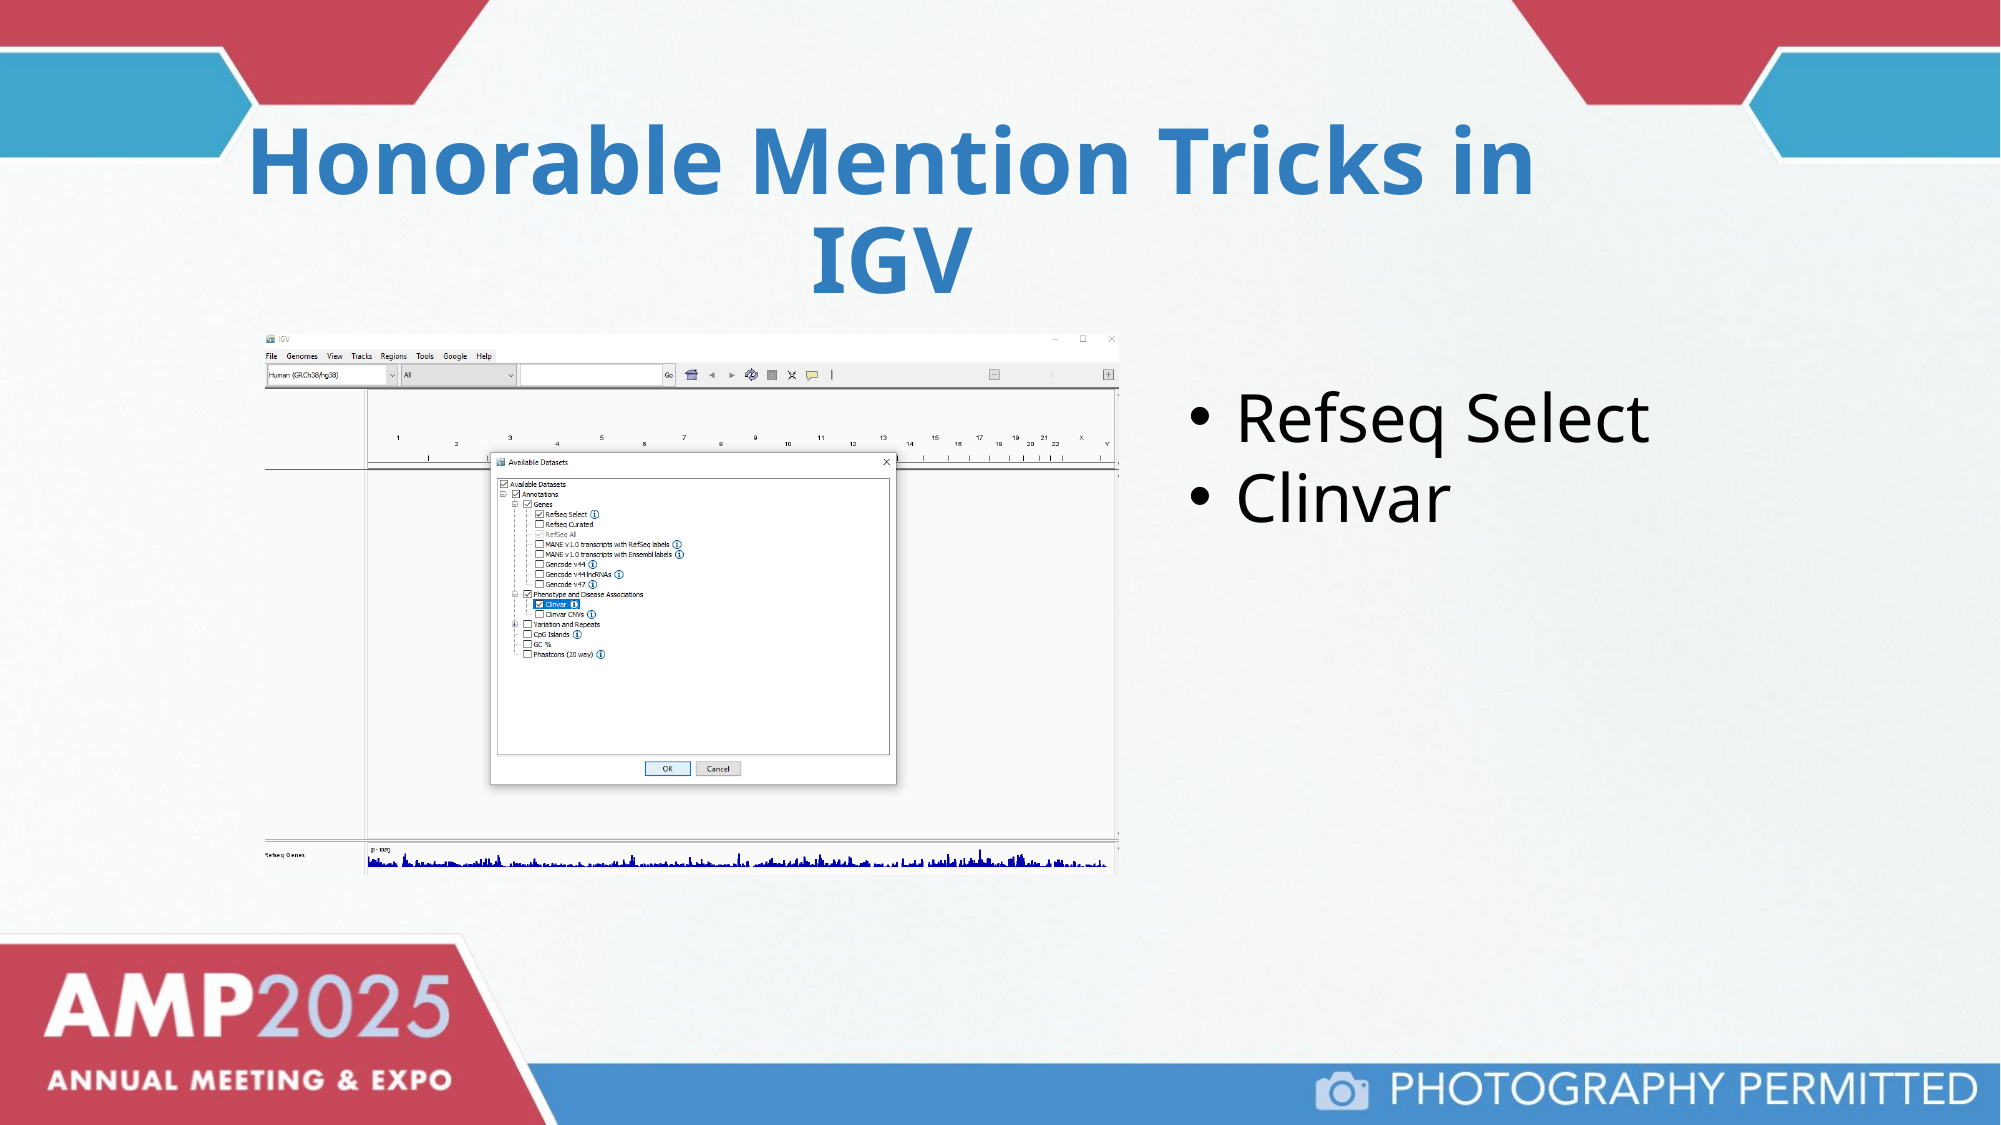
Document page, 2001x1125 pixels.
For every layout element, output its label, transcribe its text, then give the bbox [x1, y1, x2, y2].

text_box Honorable Mention Tricks in IGV [162, 226, 1622, 321]
picture [0, 0, 2001, 1125]
text_box Refseq Select Clinvar [1173, 368, 1696, 543]
